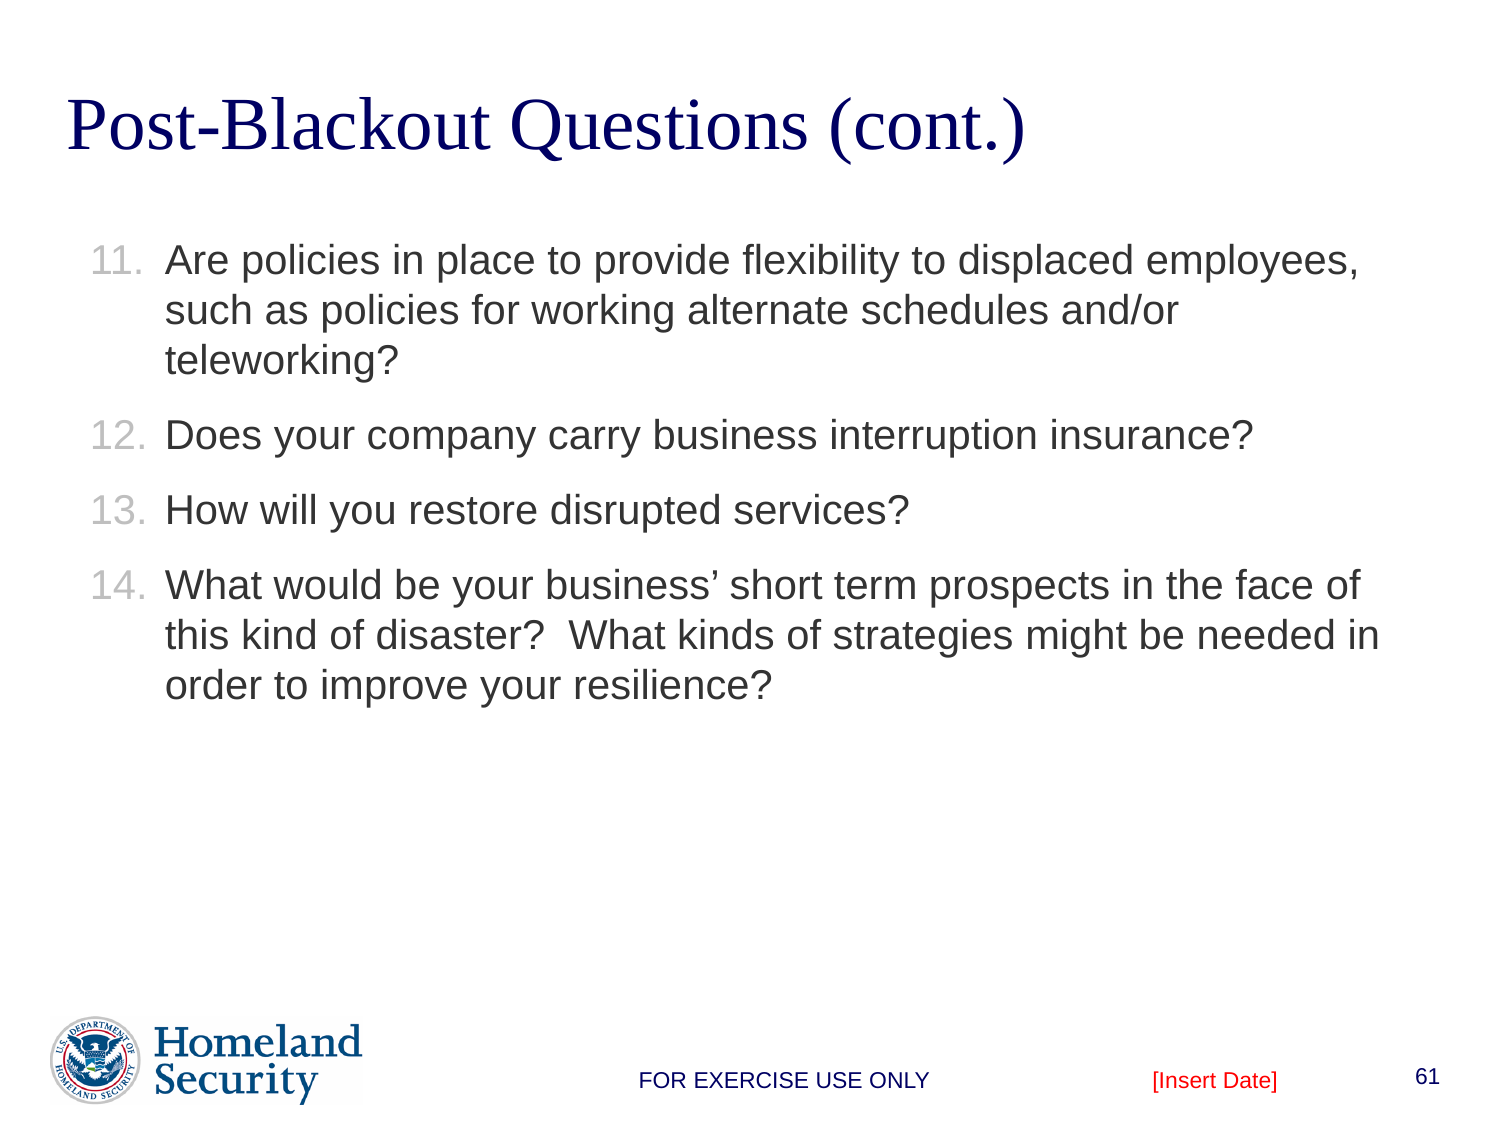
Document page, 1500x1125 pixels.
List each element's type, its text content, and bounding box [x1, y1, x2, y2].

list 11. Are policies in place to provide flexibility to displaced employees, such as policies for working alternate schedules and/or teleworking? 12. Does your company carry business interruption insurance? 13. How will you restore disrupted services? 14. What would be your business’ short term prospects in the face of this kind of disaster? What kinds of strategies might be needed in order to improve your resilience? [75, 224, 1425, 968]
title Post-Blackout Questions (cont.) [51, 0, 1278, 173]
slide_number 61 [1399, 1053, 1476, 1097]
picture [50, 1016, 363, 1105]
